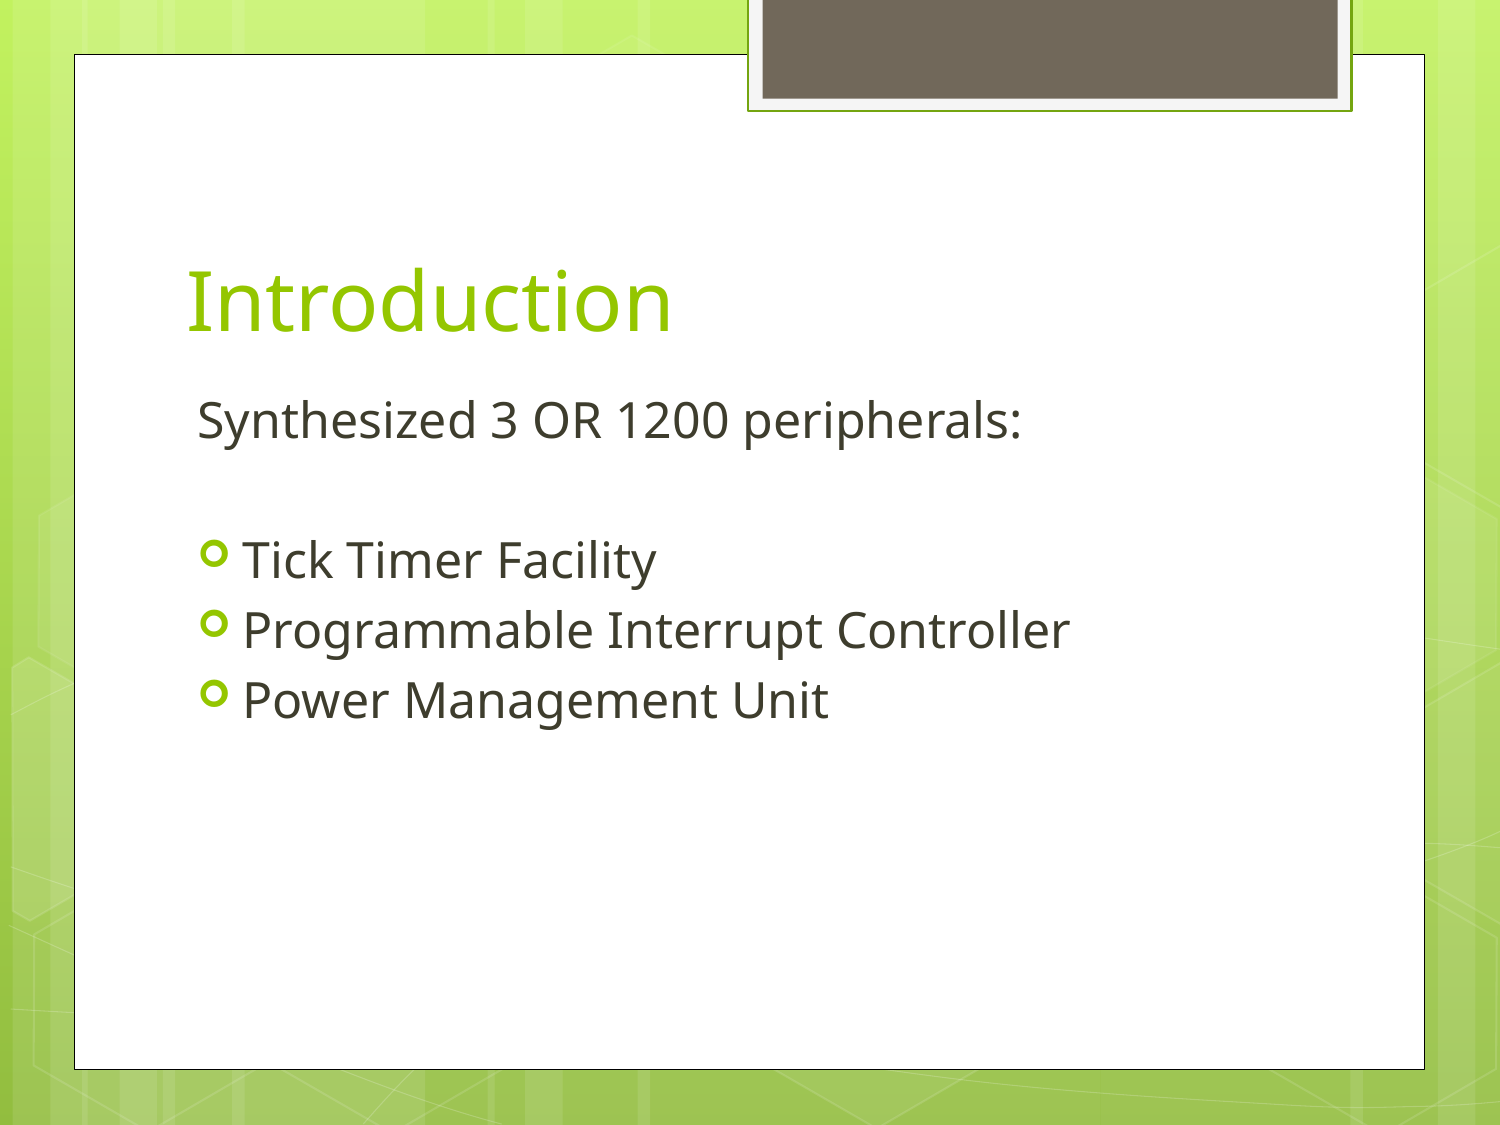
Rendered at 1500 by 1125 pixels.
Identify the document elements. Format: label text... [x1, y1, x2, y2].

title Introduction [171, 168, 1324, 357]
list Synthesized 3 OR 1200 peripherals: Tick Timer Facility Programmable Interrupt Controller Power Management Unit [171, 381, 1283, 957]
